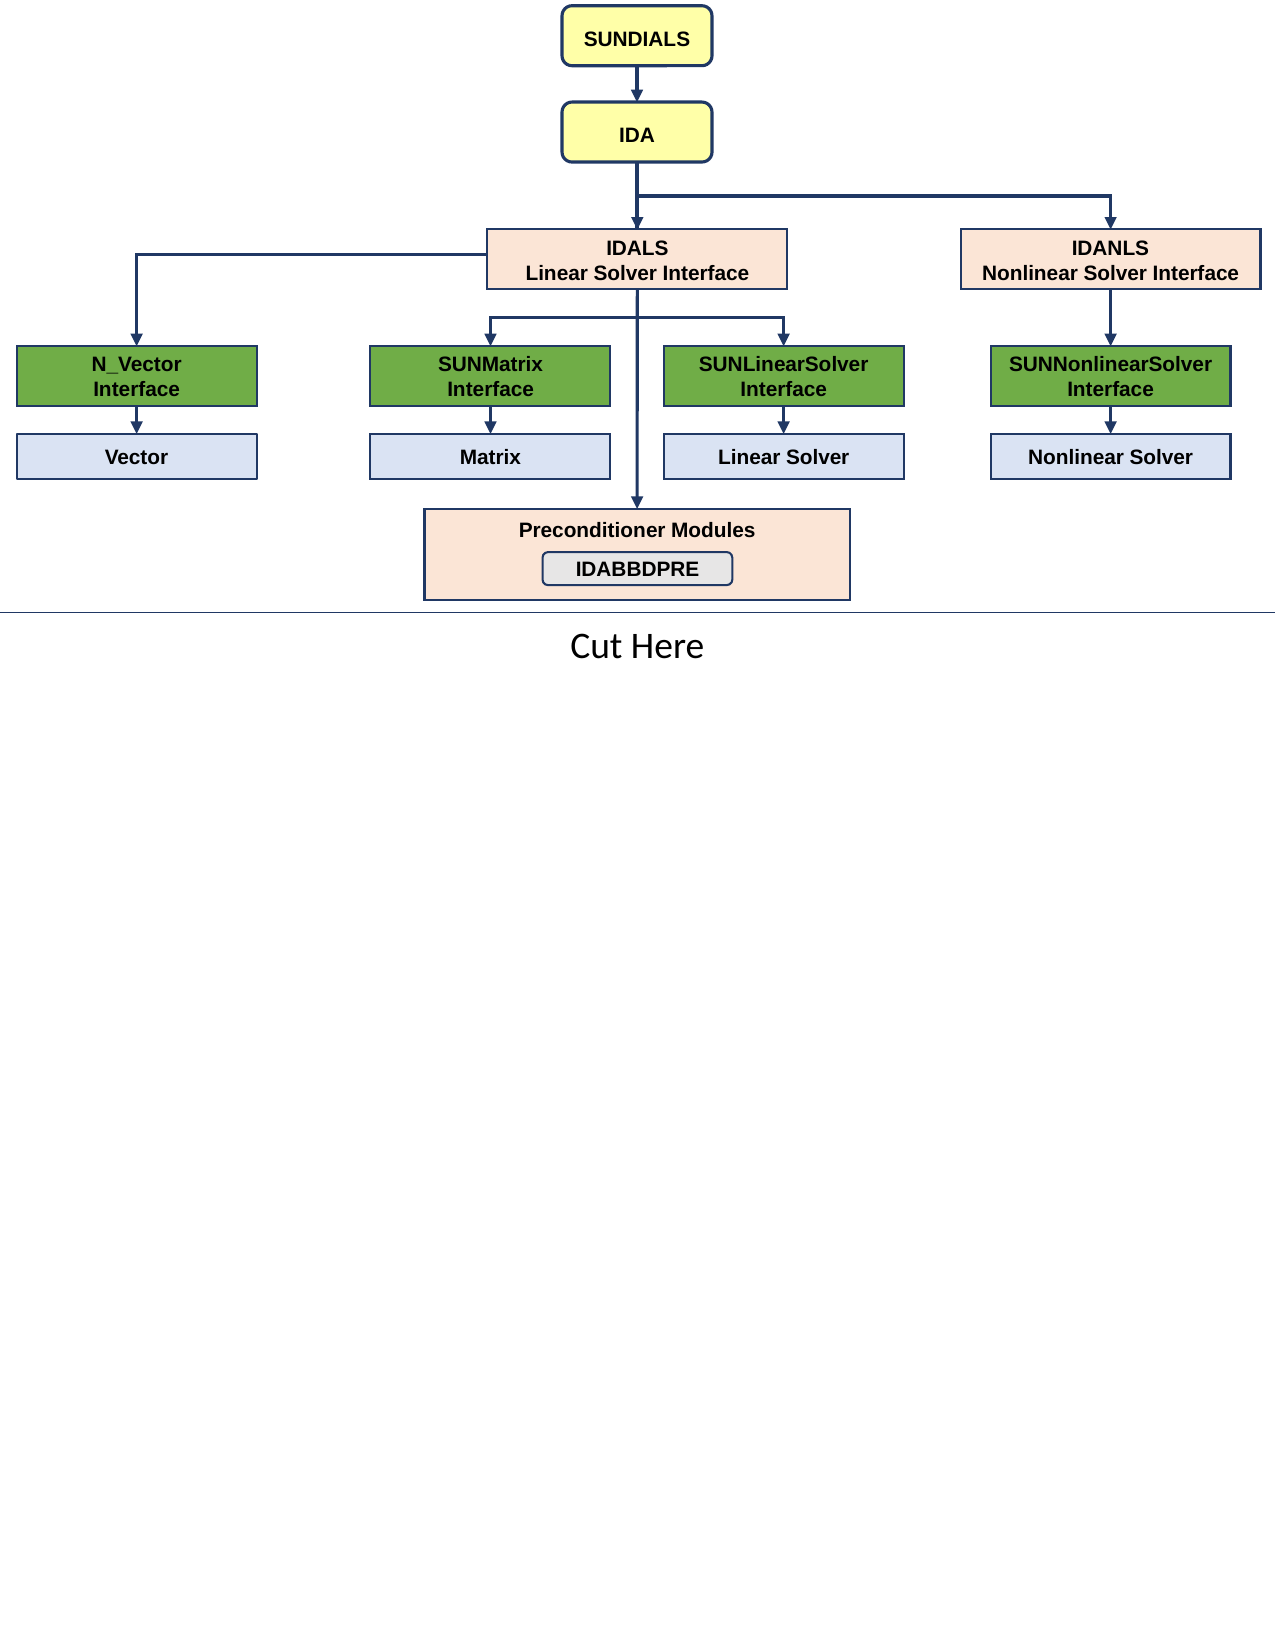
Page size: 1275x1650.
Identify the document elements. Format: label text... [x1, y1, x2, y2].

text_box Nonlinear Solver [990, 433, 1232, 480]
text_box Vector [16, 433, 257, 479]
text_box IDANLS Nonlinear Solver Interface [960, 228, 1262, 290]
text_box Cut Here [453, 613, 821, 673]
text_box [840, 0, 908, 433]
text_box IDA [560, 101, 714, 164]
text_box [294, 3, 479, 505]
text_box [370, 229, 904, 479]
text_box SUNNonlinearSolver Interface [990, 345, 1232, 407]
text_box N_Vector Interface [16, 345, 258, 407]
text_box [424, 508, 850, 601]
text_box SUNDIALS [560, 4, 714, 67]
